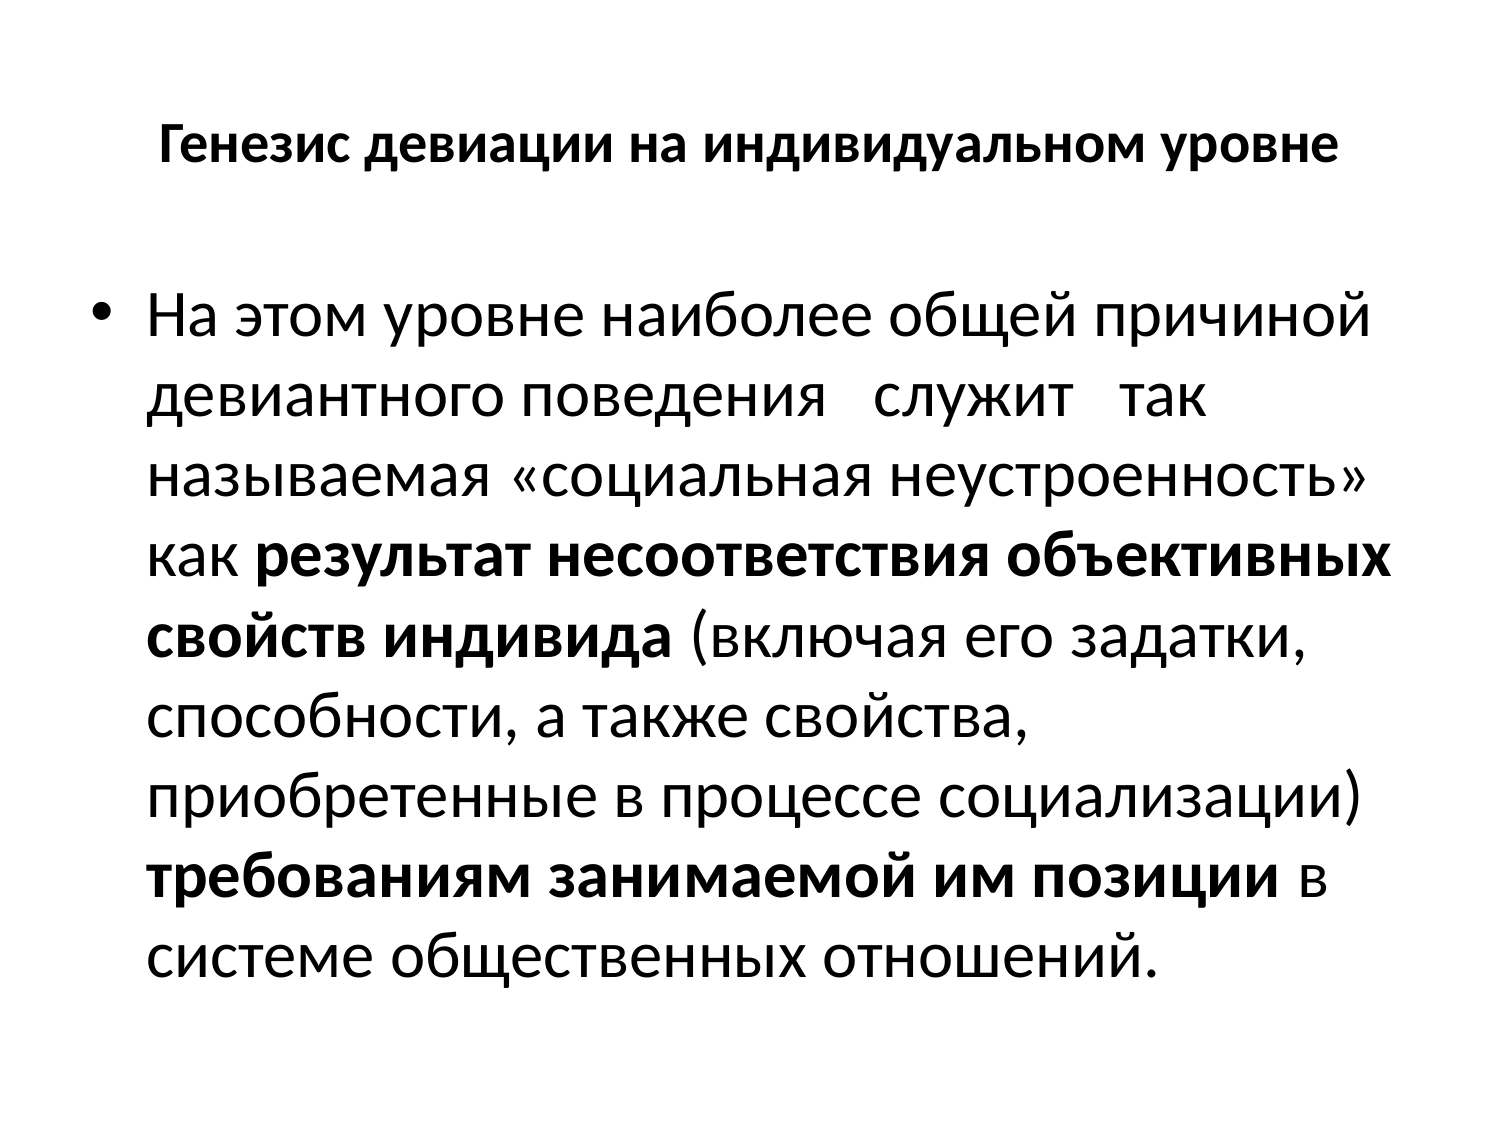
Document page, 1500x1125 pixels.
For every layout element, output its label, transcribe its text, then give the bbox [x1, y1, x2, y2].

list На этом уровне наиболее общей причиной девиантного поведения служит так называемая «социальная неустроенность» как результат несоответствия объективных свойств индивида (включая его задатки, способности, а также свойства, приобретенные в процессе социализации) требованиям занимаемой им позиции в системе общественных отношений. [75, 262, 1425, 1005]
title Генезис девиации на индивидуальном уровне [75, 45, 1425, 233]
